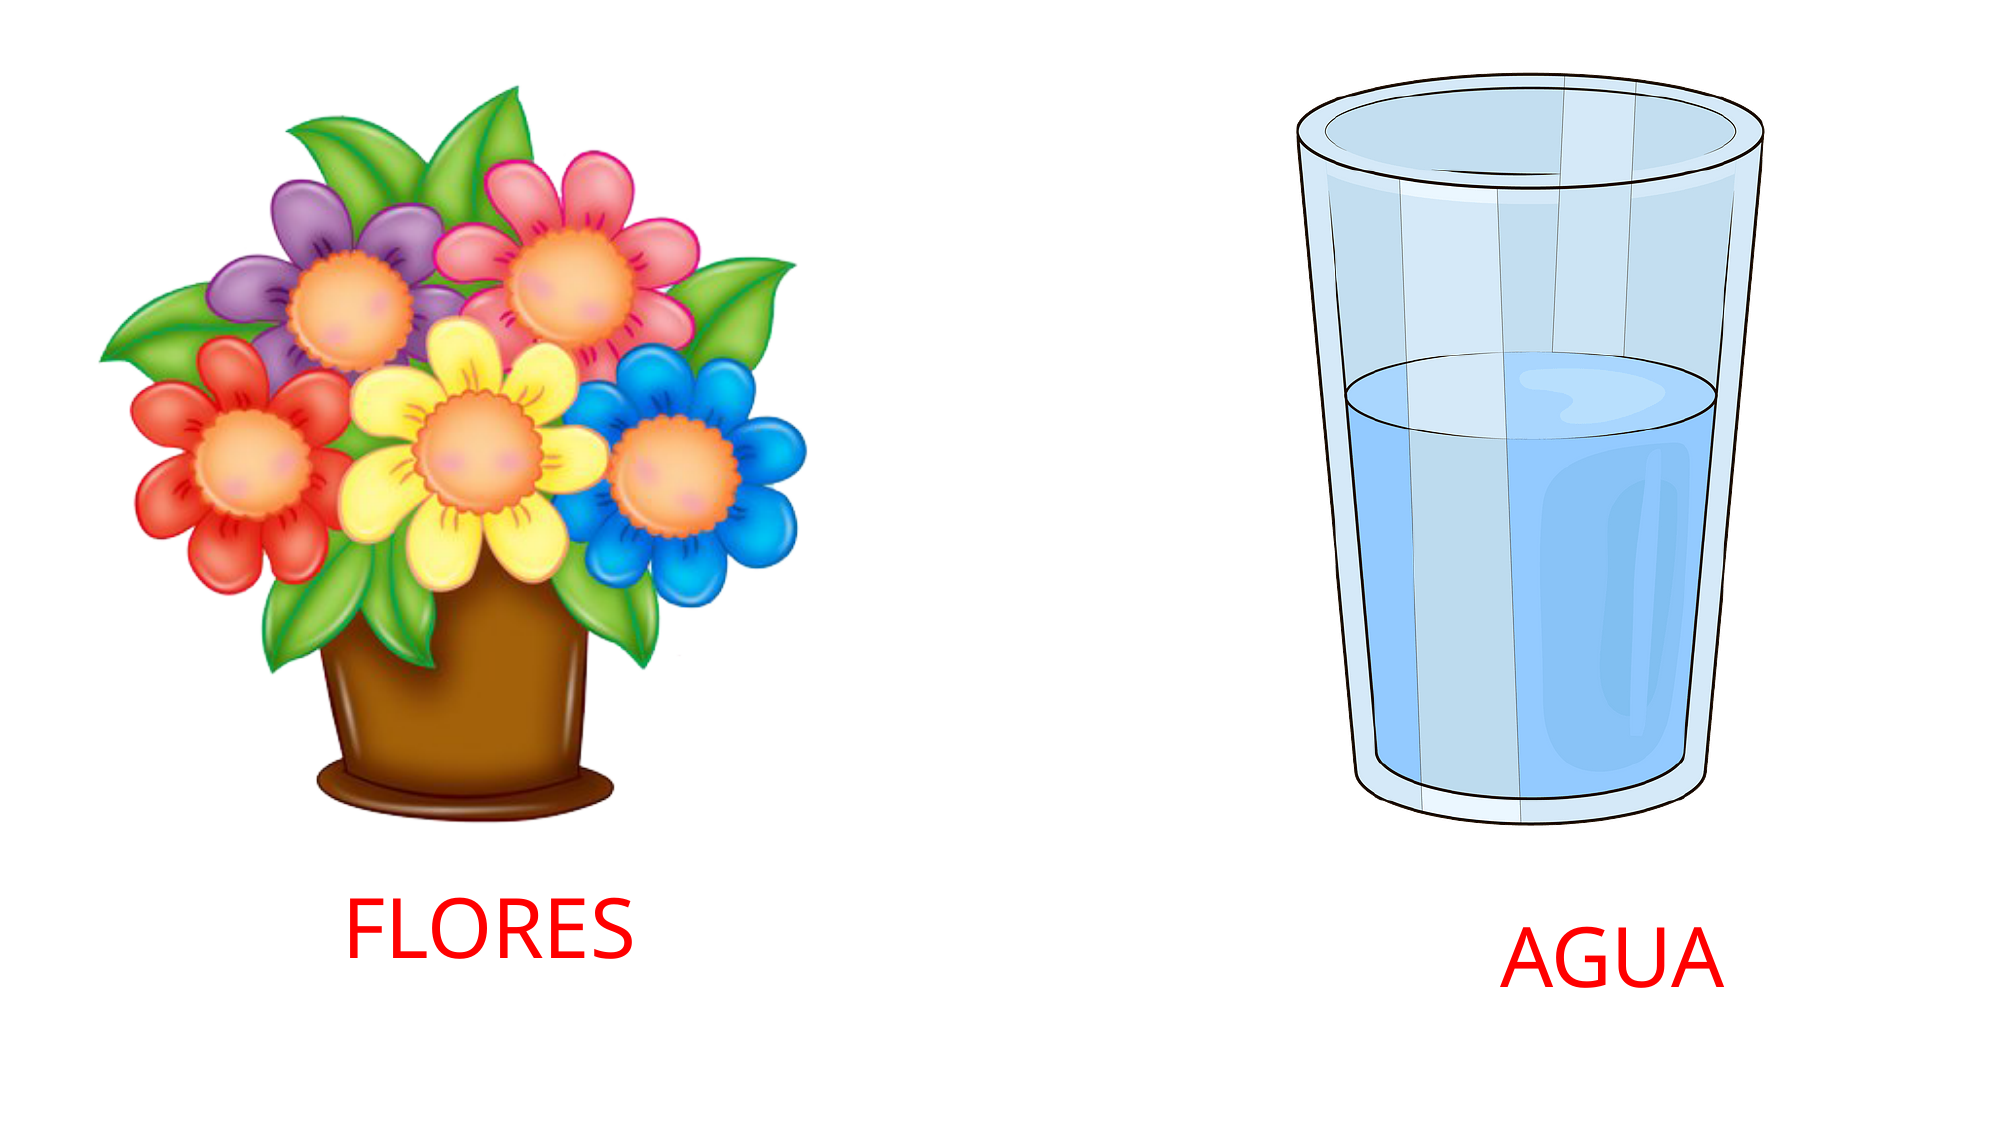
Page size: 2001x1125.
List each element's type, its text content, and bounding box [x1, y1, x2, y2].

text_box FLORES [228, 867, 750, 983]
picture [91, 59, 870, 839]
picture [1219, 59, 1840, 839]
text_box AGUA [1362, 897, 1863, 1012]
